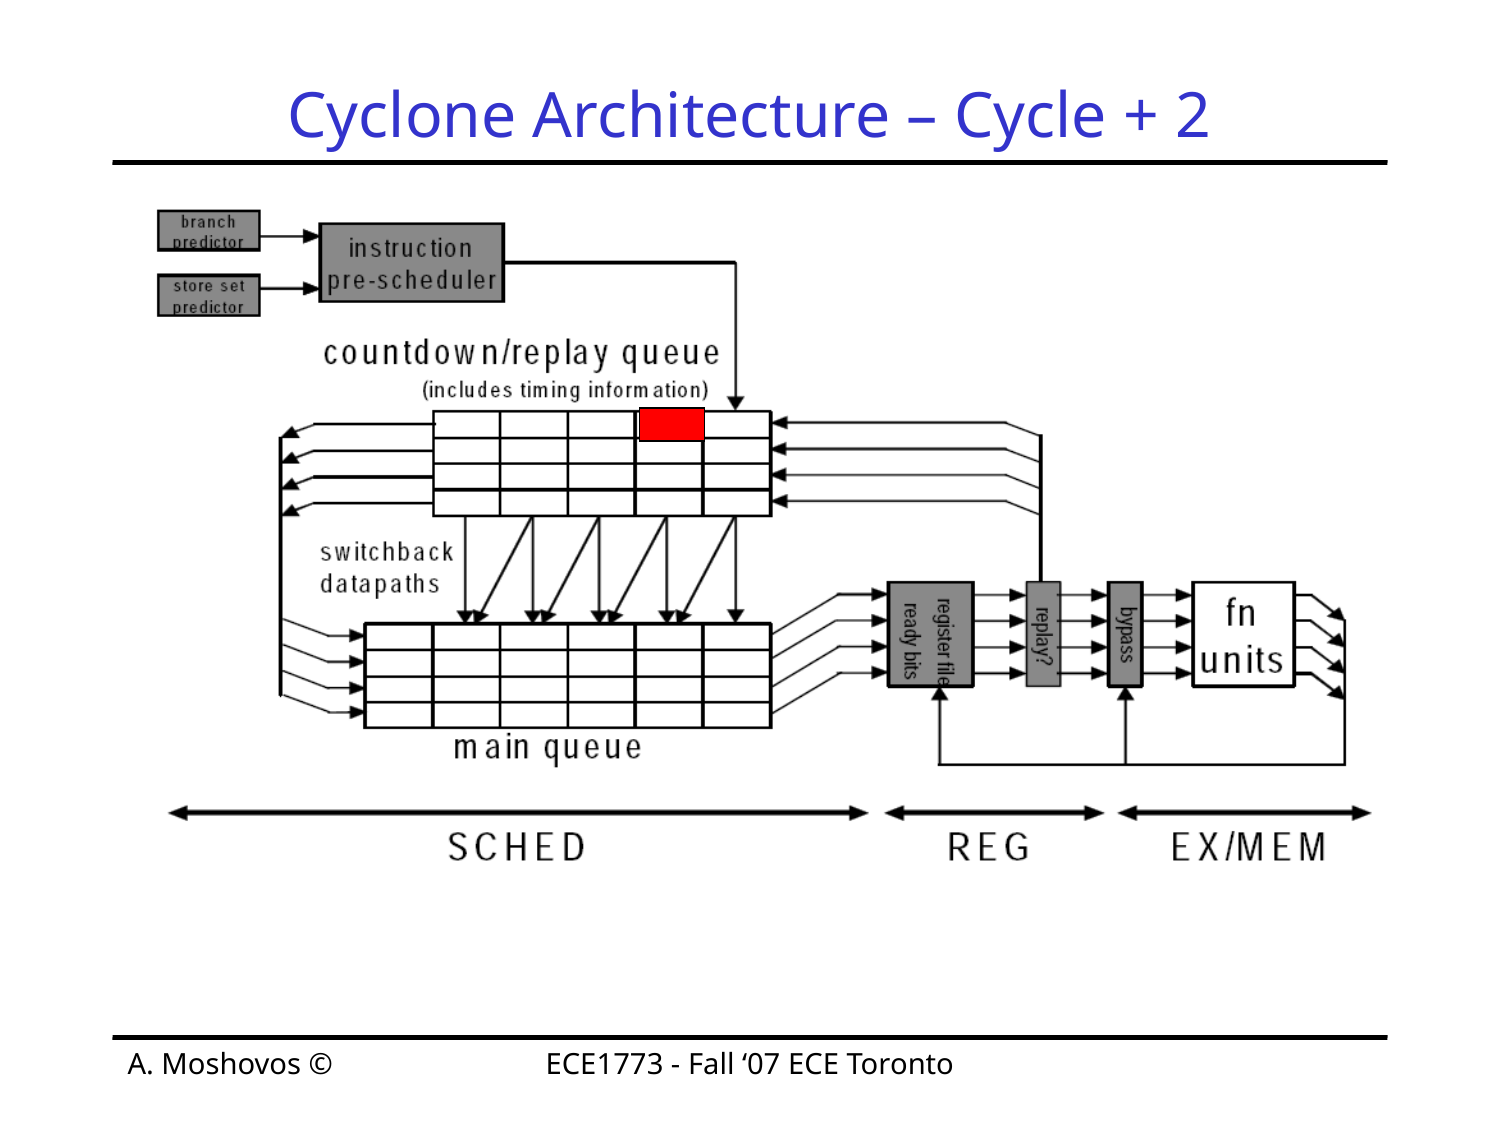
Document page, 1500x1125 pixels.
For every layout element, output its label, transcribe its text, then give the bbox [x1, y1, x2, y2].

slide_number A. Moshovos © [112, 1037, 426, 1101]
footer ECE1773 - Fall ‘07 ECE Toronto [487, 1037, 1013, 1101]
title Cyclone Architecture – Cycle + 2 [112, 62, 1388, 163]
picture [106, 182, 1413, 880]
